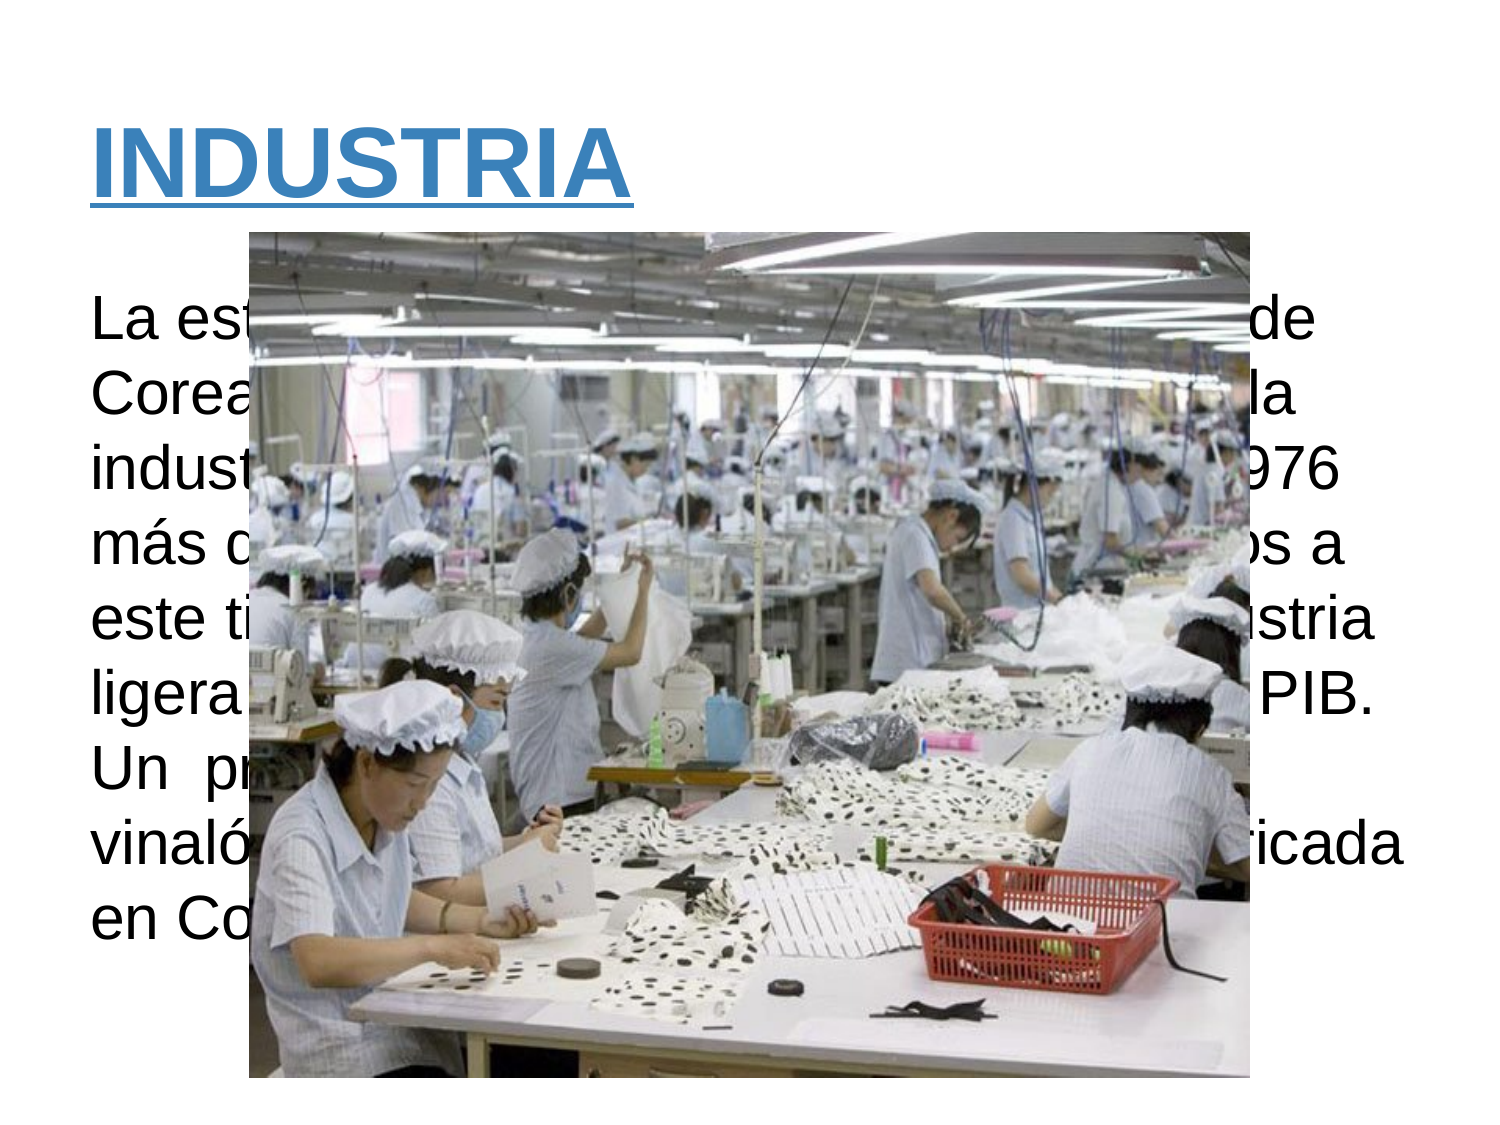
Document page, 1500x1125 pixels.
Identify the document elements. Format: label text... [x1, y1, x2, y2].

title INDUSTRIA [75, 45, 1425, 233]
list La estrategia de desarrollo autosuficiente de Corea del Norte le ha dado importancia a la industria pesada. Entre los años 1954 y 1976 más del 50% de los fondos iban destinados a este tipo de industria. También posee industria ligera aunque de menor importancia en el PIB. Un producto importante en el país es el vinalón, una fibra sintética diseñada y fabricada en Corea del Norte [75, 262, 244, 1078]
picture [249, 232, 1251, 1078]
list La estrategia de desarrollo autosuficiente de Corea del Norte le ha dado importancia a la industria pesada. Entre los años 1954 y 1976 más del 50% de los fondos iban destinados a este tipo de industria. También posee industria ligera aunque de menor importancia en el PIB. Un producto importante en el país es el vinalón, una fibra sintética diseñada y fabricada en Corea del Norte [1254, 262, 1425, 1078]
